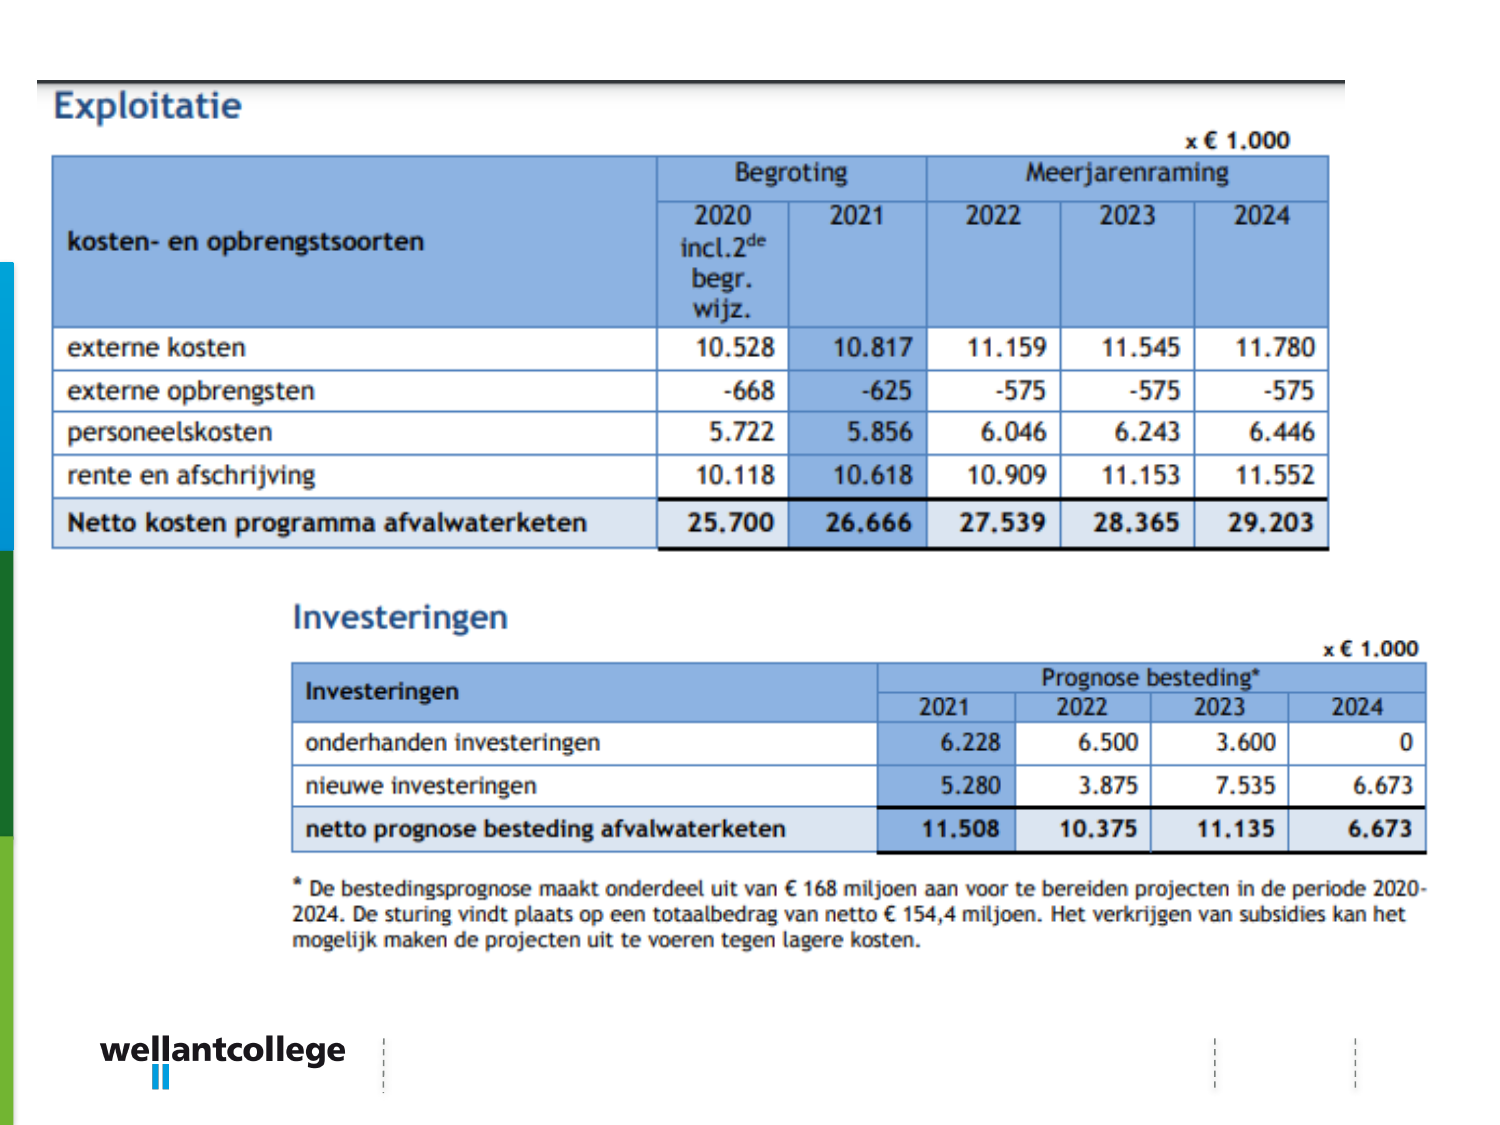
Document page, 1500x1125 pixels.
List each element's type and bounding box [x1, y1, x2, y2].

picture [37, 80, 1345, 569]
picture [274, 583, 1447, 976]
